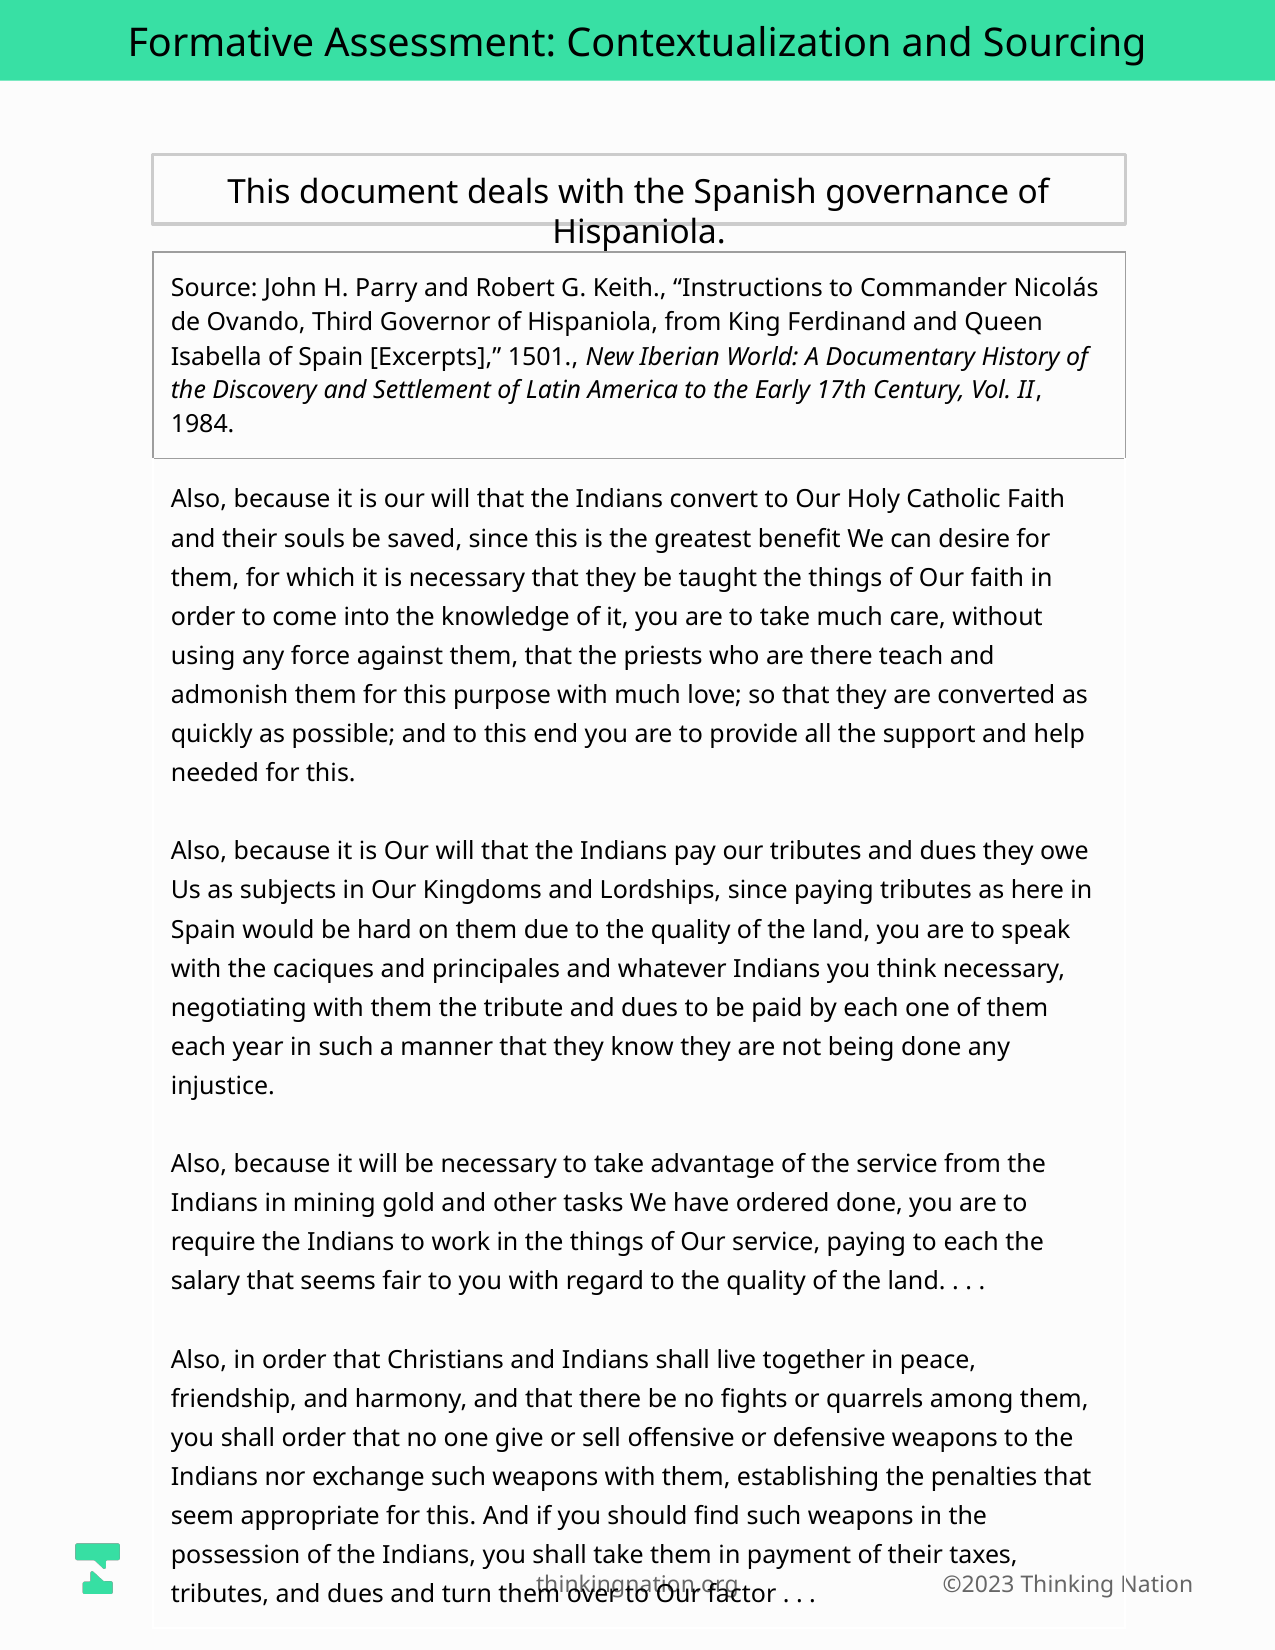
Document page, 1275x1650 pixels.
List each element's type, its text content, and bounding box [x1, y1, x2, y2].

table_header Source: John H. Parry and Robert G. Keith., “Instructions to Commander Nicolás de Ovando, Third Governor of Hispaniola, from King Ferdinand and Queen Isabella of Spain [Excerpts],” 1501., New Iberian World: A Documentary History of the Discovery and Settlement of Latin America to the Early 17th Century, Vol. II, 1984. [154, 253, 1125, 458]
text_box ©2023 Thinking Nation [1126, 1553, 1210, 1605]
text_box This document deals with the Spanish governance of Hispaniola. [152, 154, 1126, 225]
table_cell Also, because it is our will that the Indians convert to Our Holy Catholic Faith and their souls be saved, since this is the greatest benefit We can desire for them, for which it is necessary that they be taught the things of Our faith in order to come into the knowledge of it, you are to take much care, without using any force against them, that the priests who are there teach and admonish them for this purpose with much love; so that they are converted as quickly as possible; and to this end you are to provide all the support and help needed for this. Also, because it is Our will that the Indians pay our tributes and dues they owe Us as subjects in Our Kingdoms and Lordships, since paying tributes as here in Spain would be hard on them due to the quality of the land, you are to speak with the caciques and principales and whatever Indians you think necessary, negotiating with them the tribute and dues to be paid by each one of them each year in such a manner that they know they are not being done any injustice. Also, because it will be necessary to take advantage of the service from the Indians in mining gold and other tasks We have ordered done, you are to require the Indians to work in the things of Our service, paying to each the salary that seems fair to you with regard to the quality of the land. . . . Also, in order that Christians and Indians shall live together in peace, friendship, and harmony, and that there be no fights or quarrels among them, you shall order that no one give or sell offensive or defensive weapons to the Indians nor exchange such weapons with them, establishing the penalties that seem appropriate for this. And if you should find such weapons in the possession of the Indians, you shall take them in payment of their taxes, tributes, and dues and turn them over to Our factor . . . [154, 459, 1124, 1627]
picture [62, 1533, 133, 1604]
text_box Formative Assessment: Contextualization and Sourcing [0, 0, 1275, 81]
